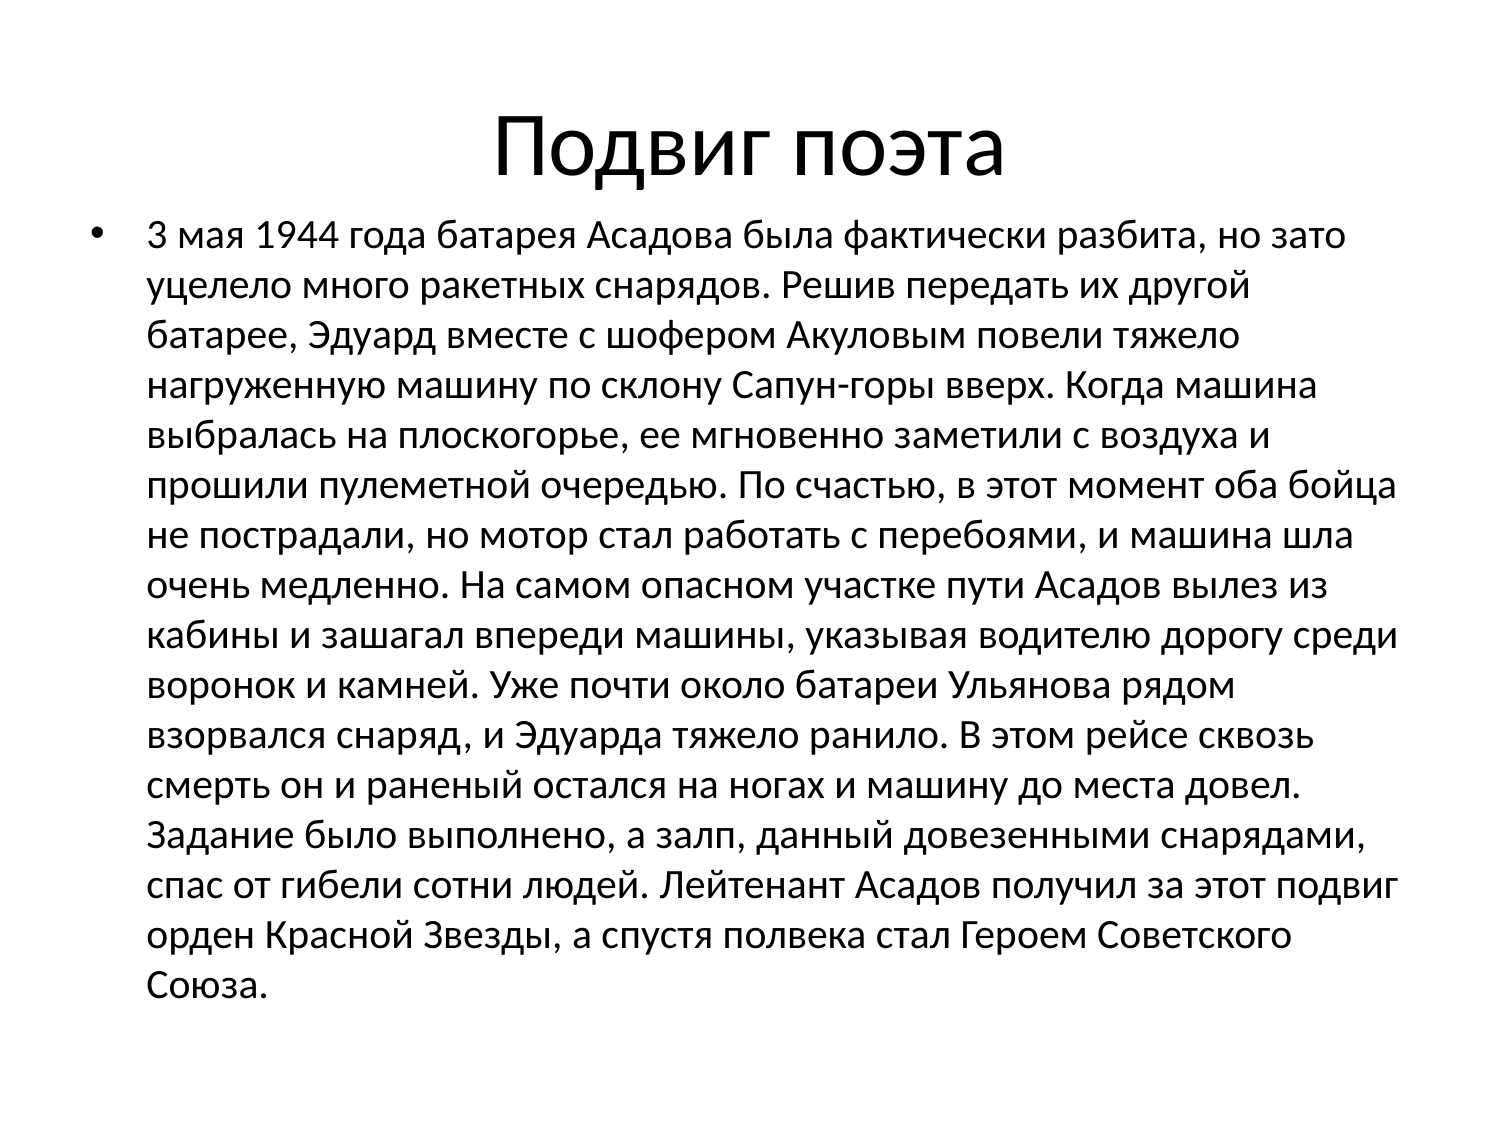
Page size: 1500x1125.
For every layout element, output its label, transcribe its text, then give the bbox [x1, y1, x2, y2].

list 3 мая 1944 года батарея Асадова была фактически разбита, но зато уцелело много ракетных снарядов. Решив передать их другой батарее, Эдуард вместе с шофером Акуловым повели тяжело нагруженную машину по склону Сапун-горы вверх. Когда машина выбралась на плоскогорье, ее мгновенно заметили с воздуха и прошили пулеметной очередью. По счастью, в этот момент оба бойца не пострадали, но мотор стал работать с перебоями, и машина шла очень медленно. На самом опасном участке пути Асадов вылез из кабины и зашагал впереди машины, указывая водителю дорогу среди воронок и камней. Уже почти около батареи Ульянова рядом взорвался снаряд, и Эдуарда тяжело ранило. В этом рейсе сквозь смерть он и раненый остался на ногах и машину до места довел. Задание было выполнено, а залп, данный довезенными снарядами, спас от гибели сотни людей. Лейтенант Асадов получил за этот подвиг орден Красной Звезды, а спустя полвека стал Героем Советского Союза. [75, 199, 1425, 1055]
title Подвиг поэта [75, 45, 1425, 199]
